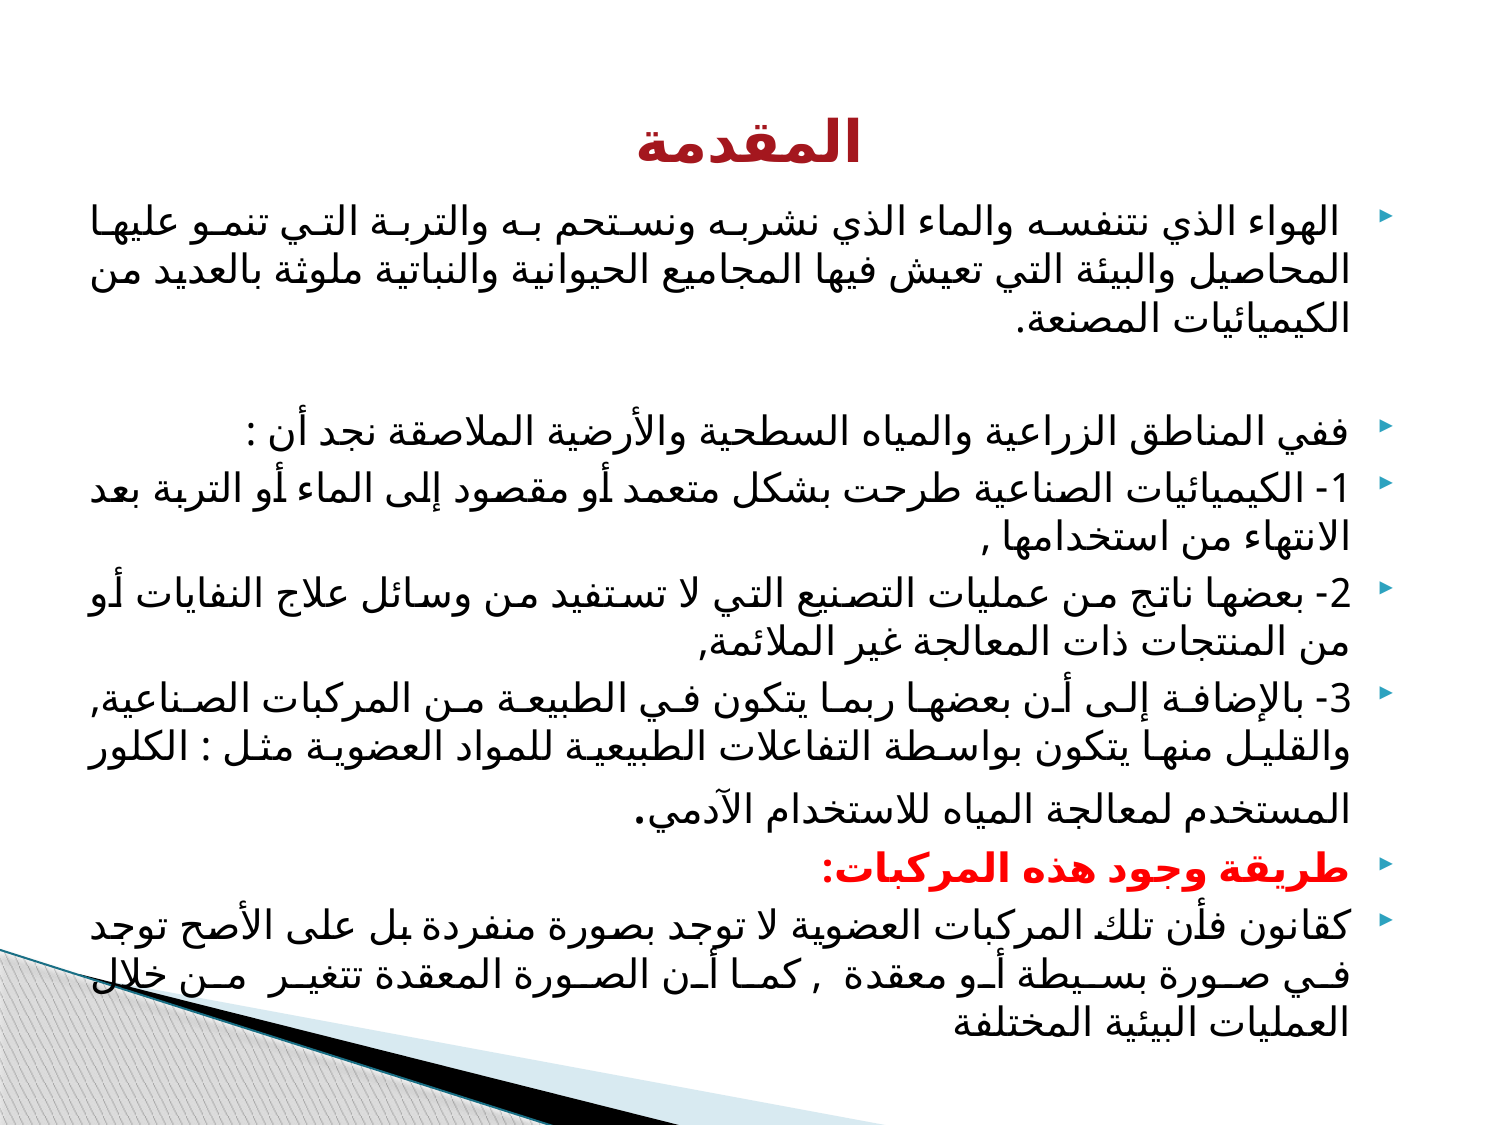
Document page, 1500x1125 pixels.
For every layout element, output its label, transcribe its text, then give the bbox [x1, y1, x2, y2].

list الهواء الذي نتنفسه والماء الذي نشربه ونستحم به والتربة التي تنمو عليها المحاصيل والبيئة التي تعيش فيها المجاميع الحيوانية والنباتية ملوثة بالعديد من الكيميائيات المصنعة. ففي المناطق الزراعية والمياه السطحية والأرضية الملاصقة نجد أن : 1- الكيميائيات الصناعية طرحت بشكل متعمد أو مقصود إلى الماء أو التربة بعد الانتهاء من استخدامها , 2- بعضها ناتج من عمليات التصنيع التي لا تستفيد من وسائل علاج النفايات أو من المنتجات ذات المعالجة غير الملائمة, 3- بالإضافة إلى أن بعضها ربما يتكون في الطبيعة من المركبات الصناعية, والقليل منها يتكون بواسطة التفاعلات الطبيعية للمواد العضوية مثل : الكلور المستخدم لمعالجة المياه للاستخدام الآدمي. طريقة وجود هذه المركبات: كقانون فأن تلك المركبات العضوية لا توجد بصورة منفردة بل على الأصح توجد في صورة بسيطة أو معقدة , كما أن الصورة المعقدة تتغير من خلال العمليات البيئية المختلفة [75, 233, 1425, 1055]
title المقدمة [75, 45, 1425, 233]
